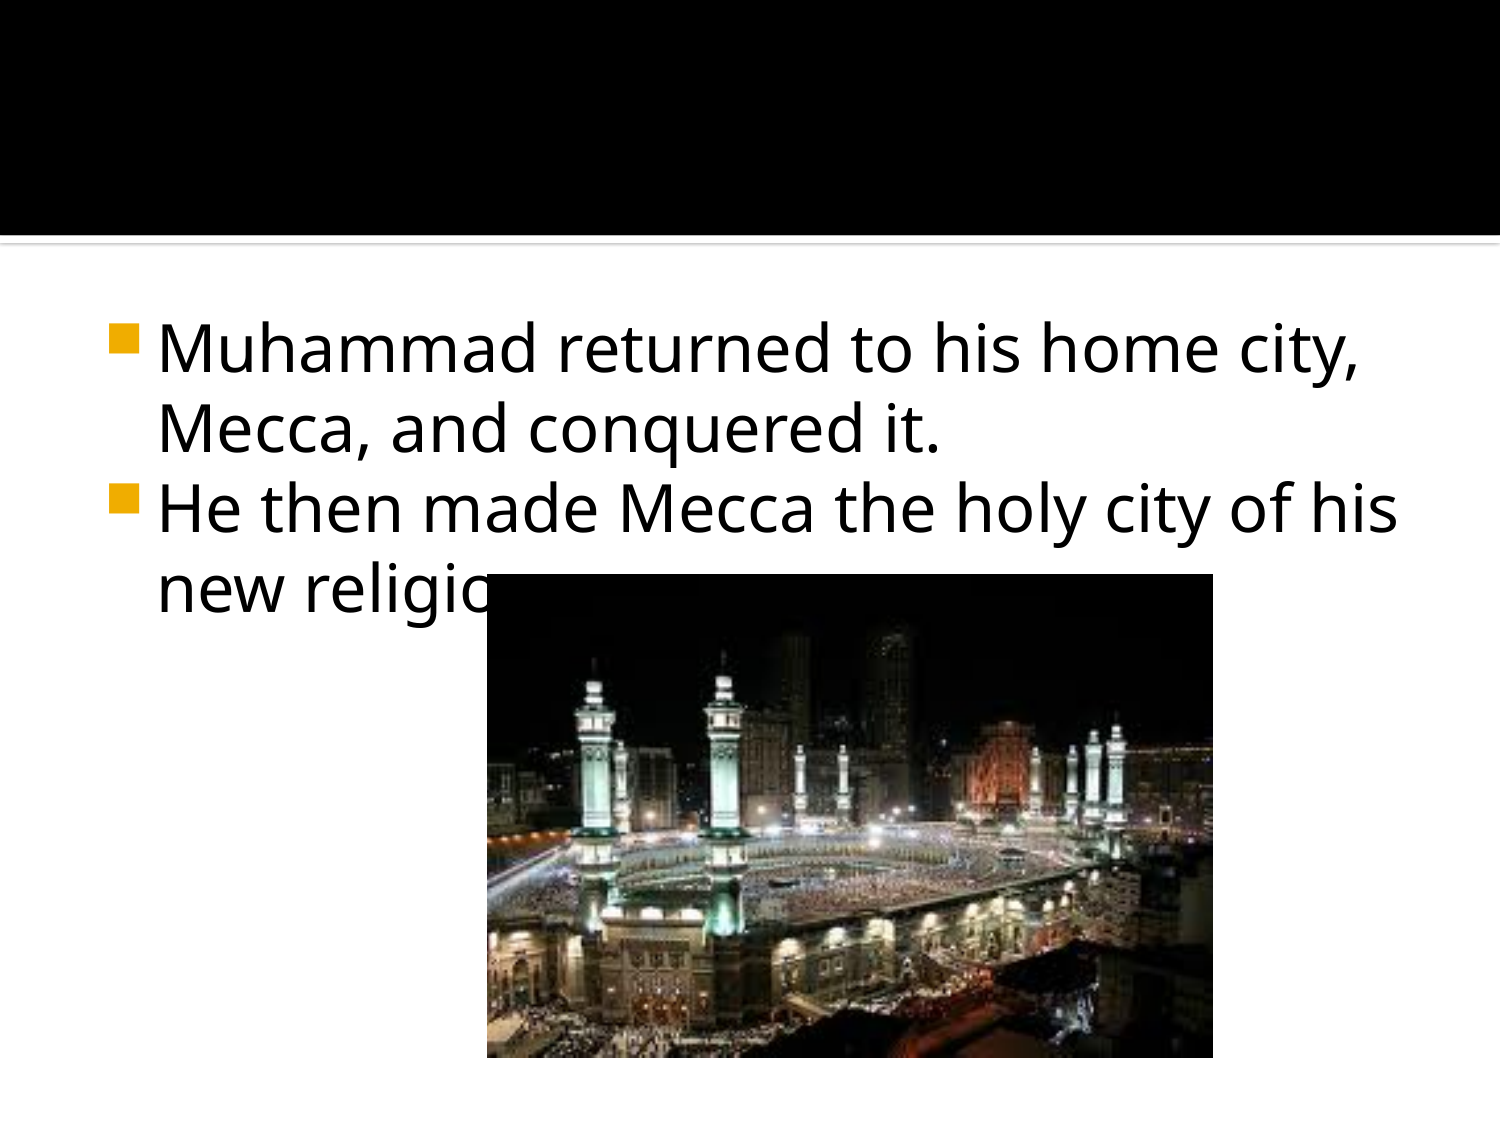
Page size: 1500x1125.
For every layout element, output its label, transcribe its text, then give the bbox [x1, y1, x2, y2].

list Muhammad returned to his home city, Mecca, and conquered it. He then made Mecca the holy city of his new religion. [75, 291, 1425, 1050]
picture [487, 574, 1213, 1058]
